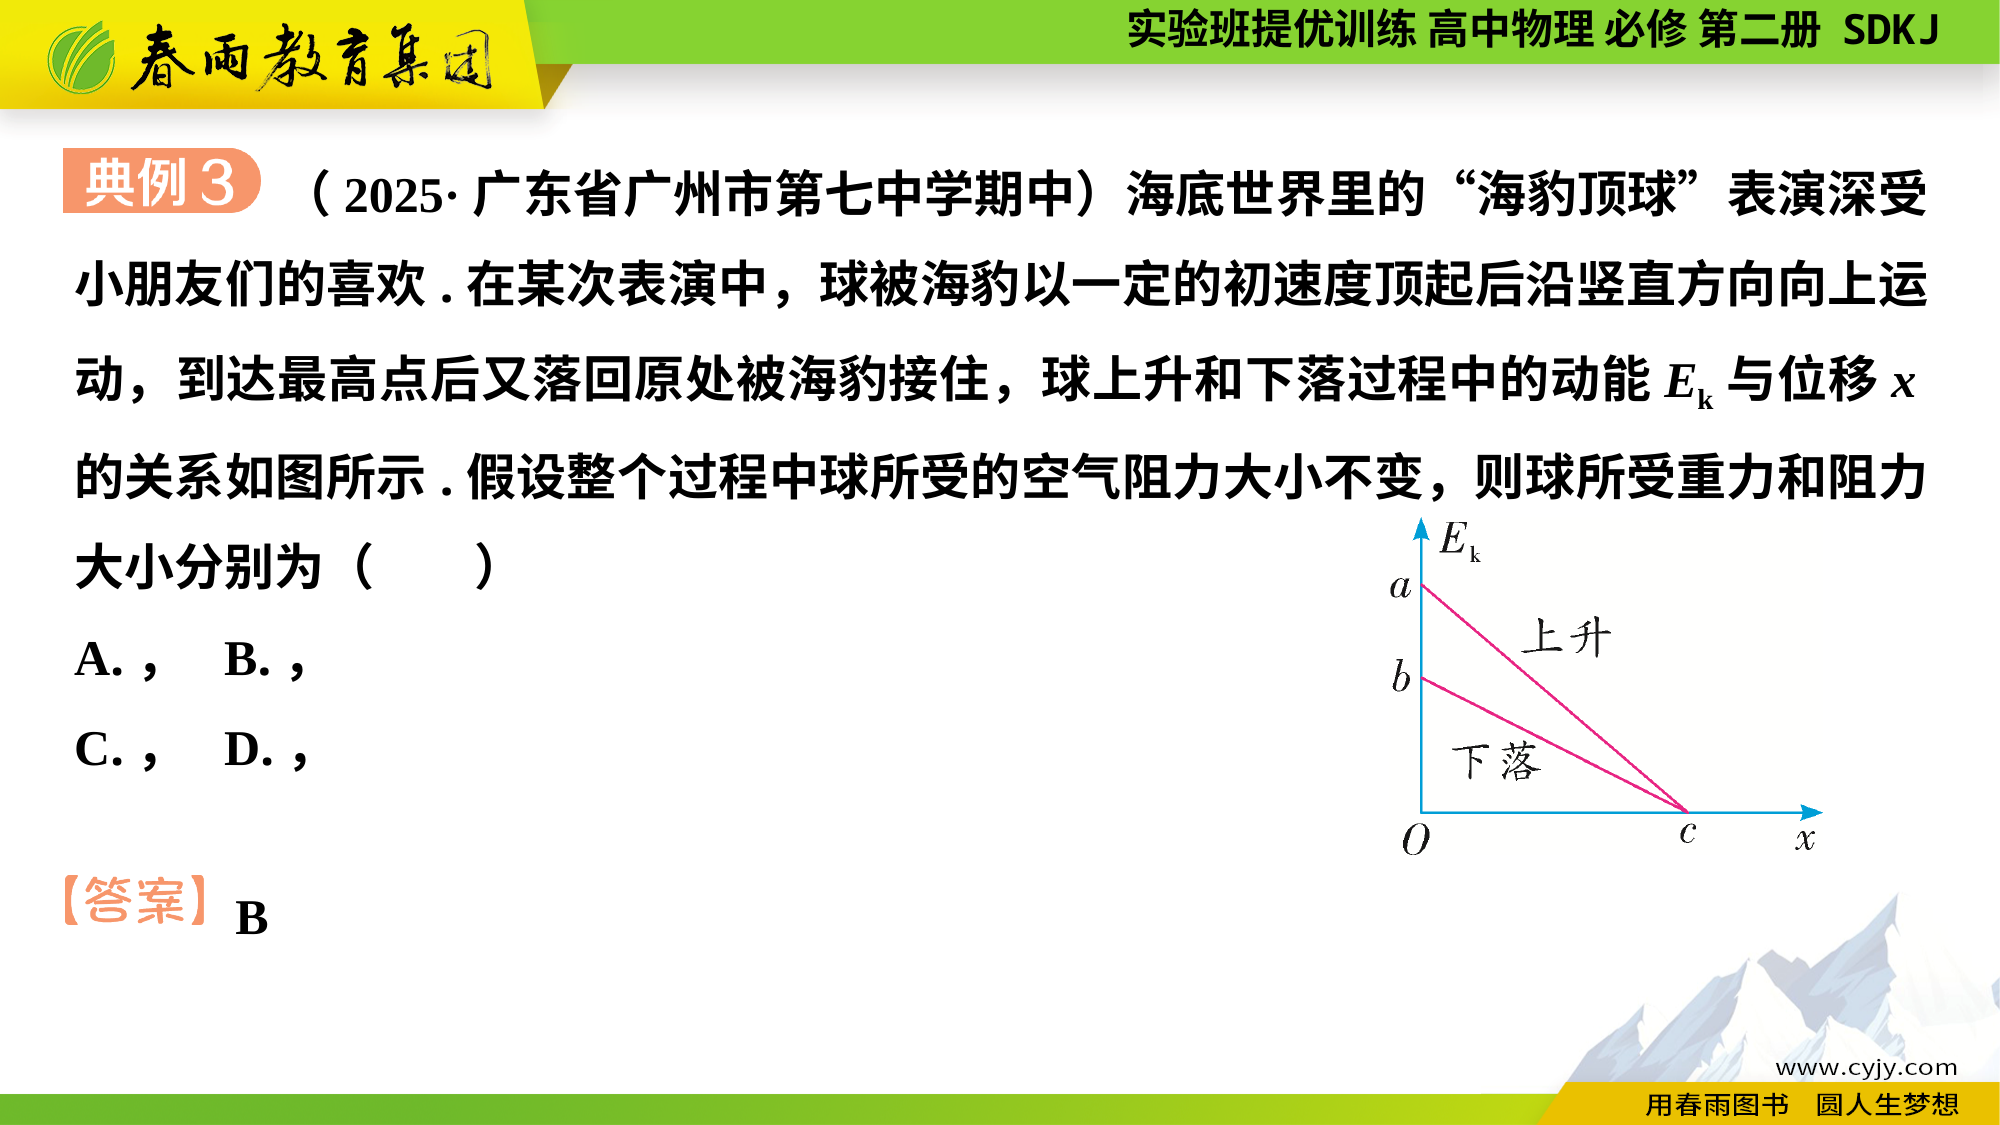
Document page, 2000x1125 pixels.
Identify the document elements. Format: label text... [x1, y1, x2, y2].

picture [0, 0, 2000, 1125]
text_box B [220, 847, 284, 952]
